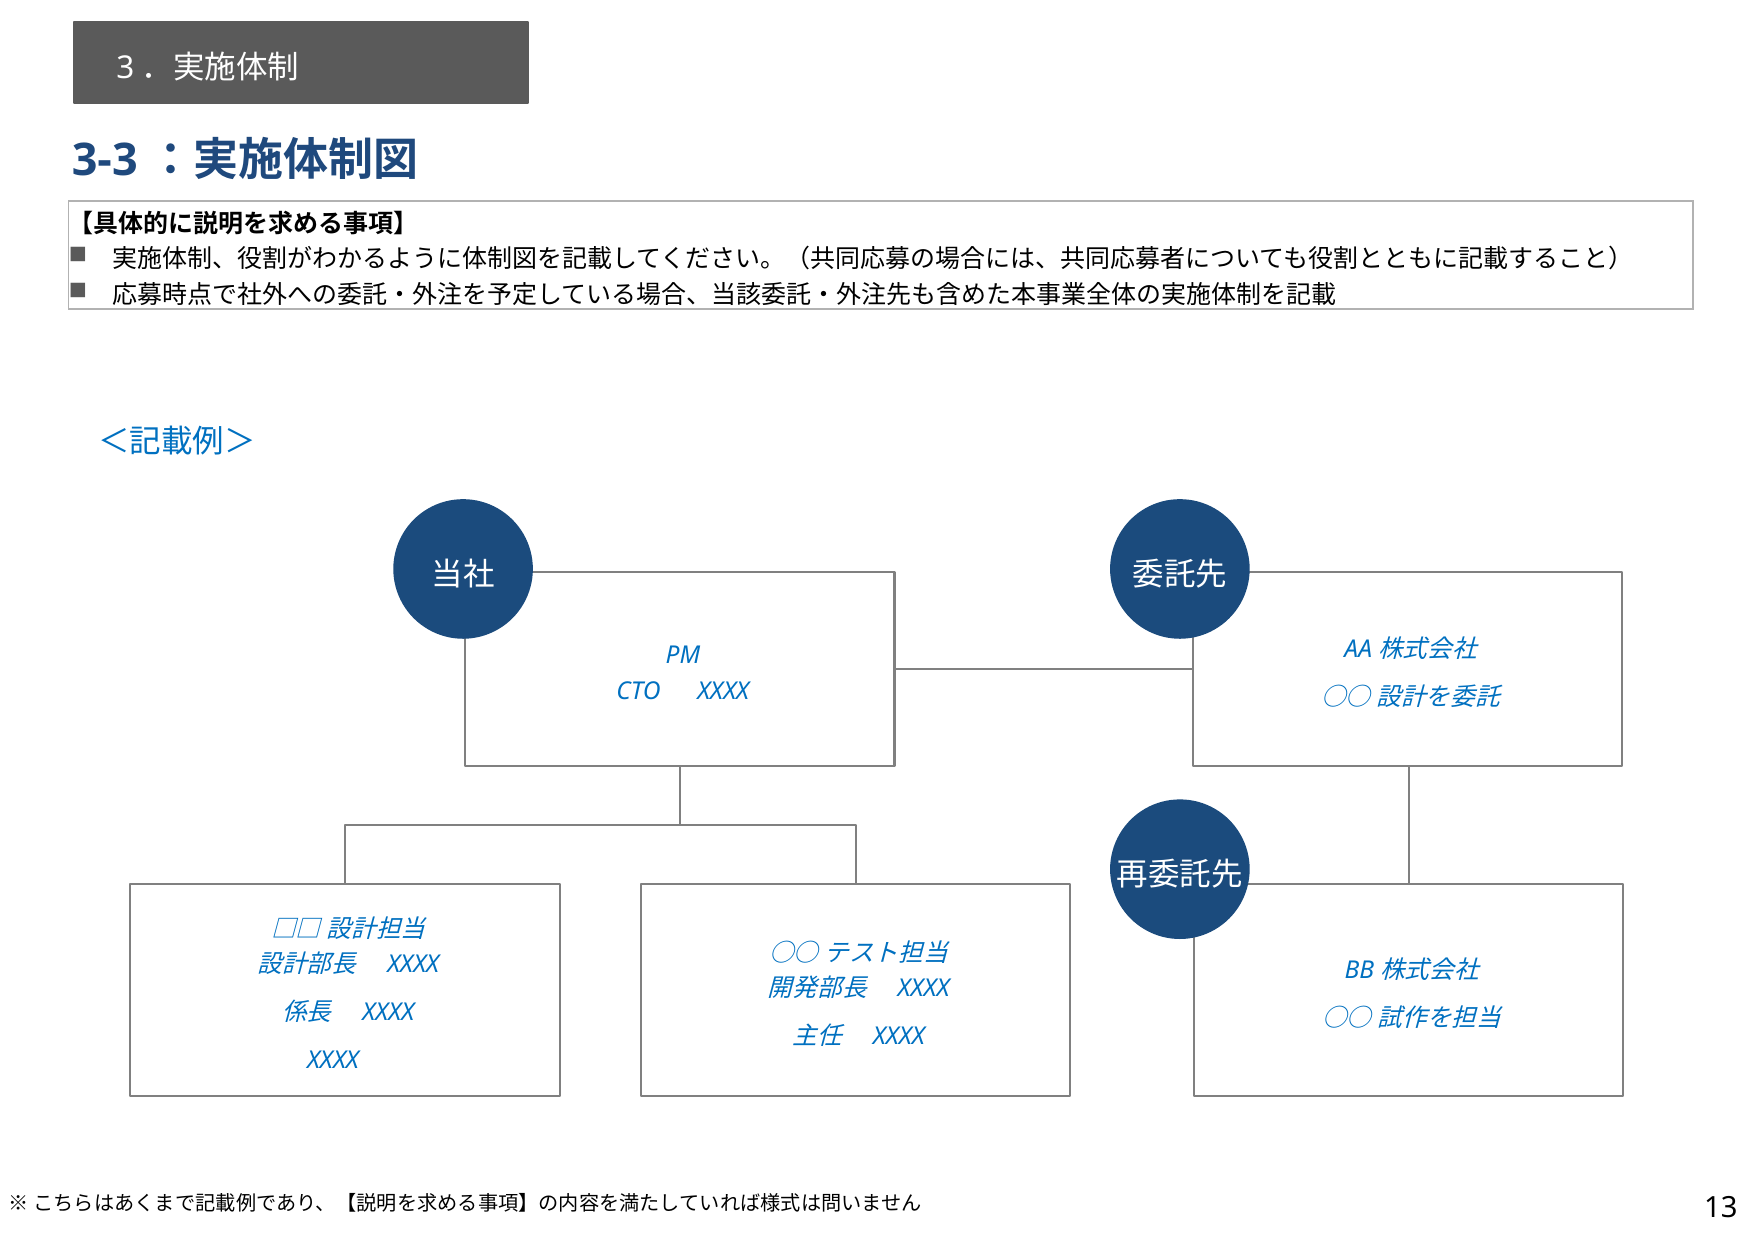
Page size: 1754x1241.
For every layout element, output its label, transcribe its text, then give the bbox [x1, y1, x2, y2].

text_box 委託先 [1111, 500, 1249, 638]
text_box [453, 657, 572, 993]
text_box BB株式会社 ○○試作を担当 [1193, 883, 1624, 1097]
text_box 【具体的に説明を求める事項】 実施体制、役割がわかるように体制図を記載してください。（共同応募の場合には、共同応募者についても役割とともに記載すること） 応募時点で社外への委託・外注を予定している場合、当該委託・外注先も含めた本事業全体の実施体制を記載 [68, 201, 1693, 309]
text_box 13 [1343, 1175, 1753, 1241]
text_box PM CTO XXXX [464, 571, 895, 766]
text_box 3-3：実施体制図 [71, 130, 1677, 185]
text_box AA株式会社 ○○設計を委託 [1192, 571, 1623, 766]
text_box ※こちらはあくまで記載例であり、【説明を求める事項】の内容を満たしていれば様式は問いません [0, 1183, 938, 1223]
text_box 当社 [394, 500, 532, 638]
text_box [708, 736, 827, 913]
text_box 再委託先 [1111, 800, 1249, 938]
text_box 3．実施体制 [74, 21, 528, 103]
text_box ○○テスト担当 開発部長 XXXX 主任 XXXX [640, 883, 1071, 1097]
text_box ＜記載例＞ [83, 413, 272, 466]
text_box □□設計担当 設計部長 XXXX 係長 XXXX XXXX [130, 883, 560, 1097]
